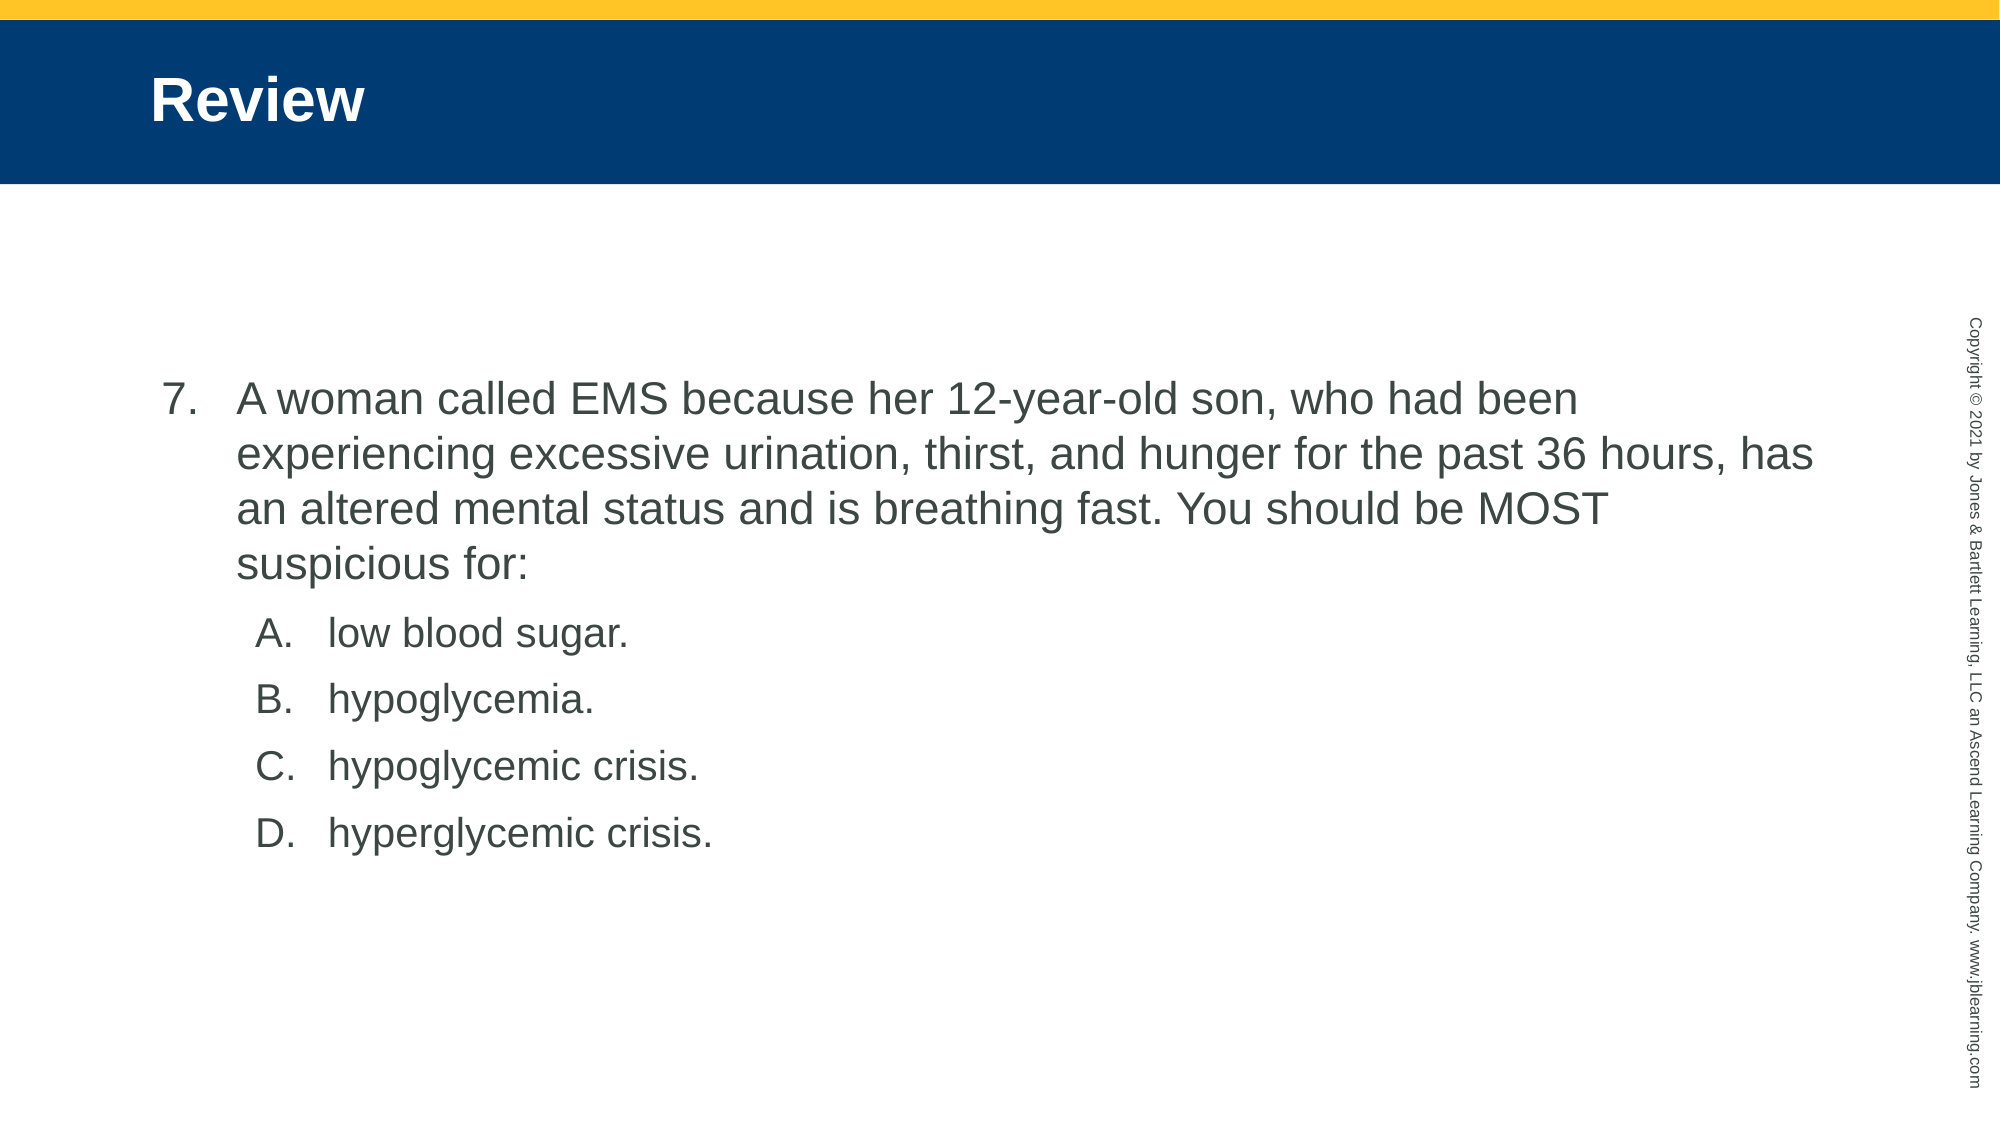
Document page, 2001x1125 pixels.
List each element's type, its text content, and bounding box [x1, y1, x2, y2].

list A woman called EMS because her 12-year-old son, who had been experiencing excessive urination, thirst, and hunger for the past 36 hours, has an altered mental status and is breathing fast. You should be MOST suspicious for: low blood sugar. hypoglycemia. hypoglycemic crisis. hyperglycemic crisis. [146, 361, 1859, 1016]
title Review [0, 19, 2000, 185]
